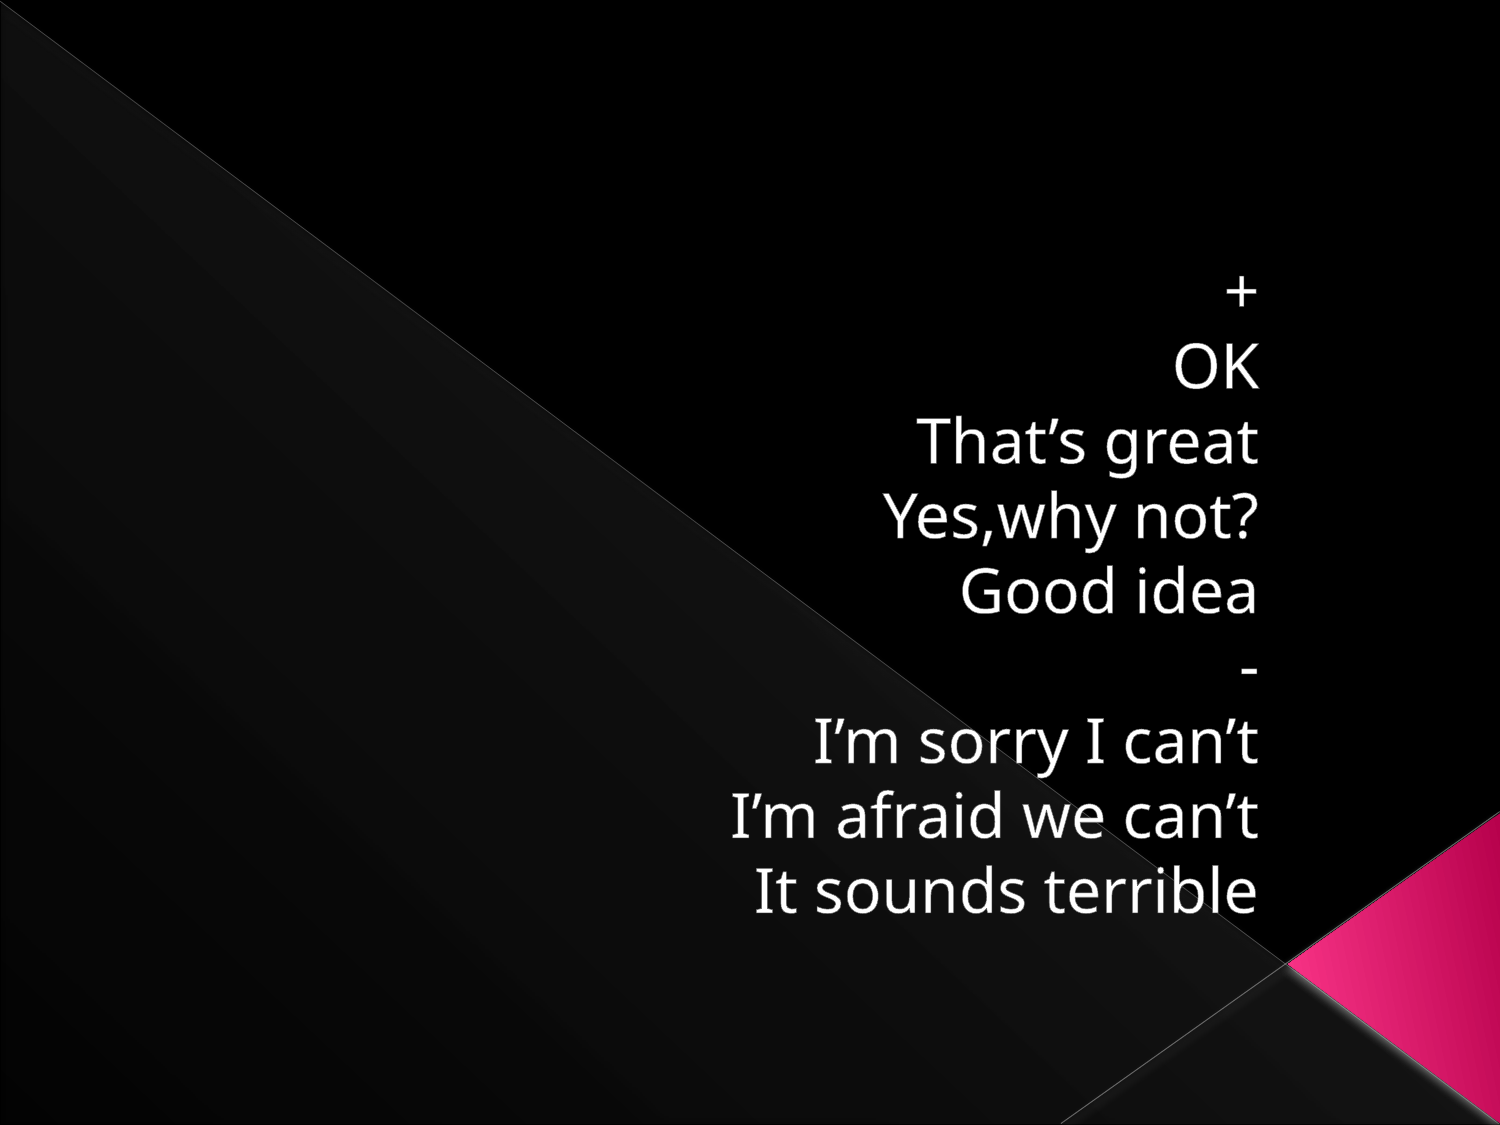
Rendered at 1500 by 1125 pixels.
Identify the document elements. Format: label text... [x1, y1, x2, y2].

subtitle + OK That’s great Yes,why not? Good idea - I’m sorry I can’t I’m afraid we can’t It sounds terrible [230, 243, 1281, 1024]
